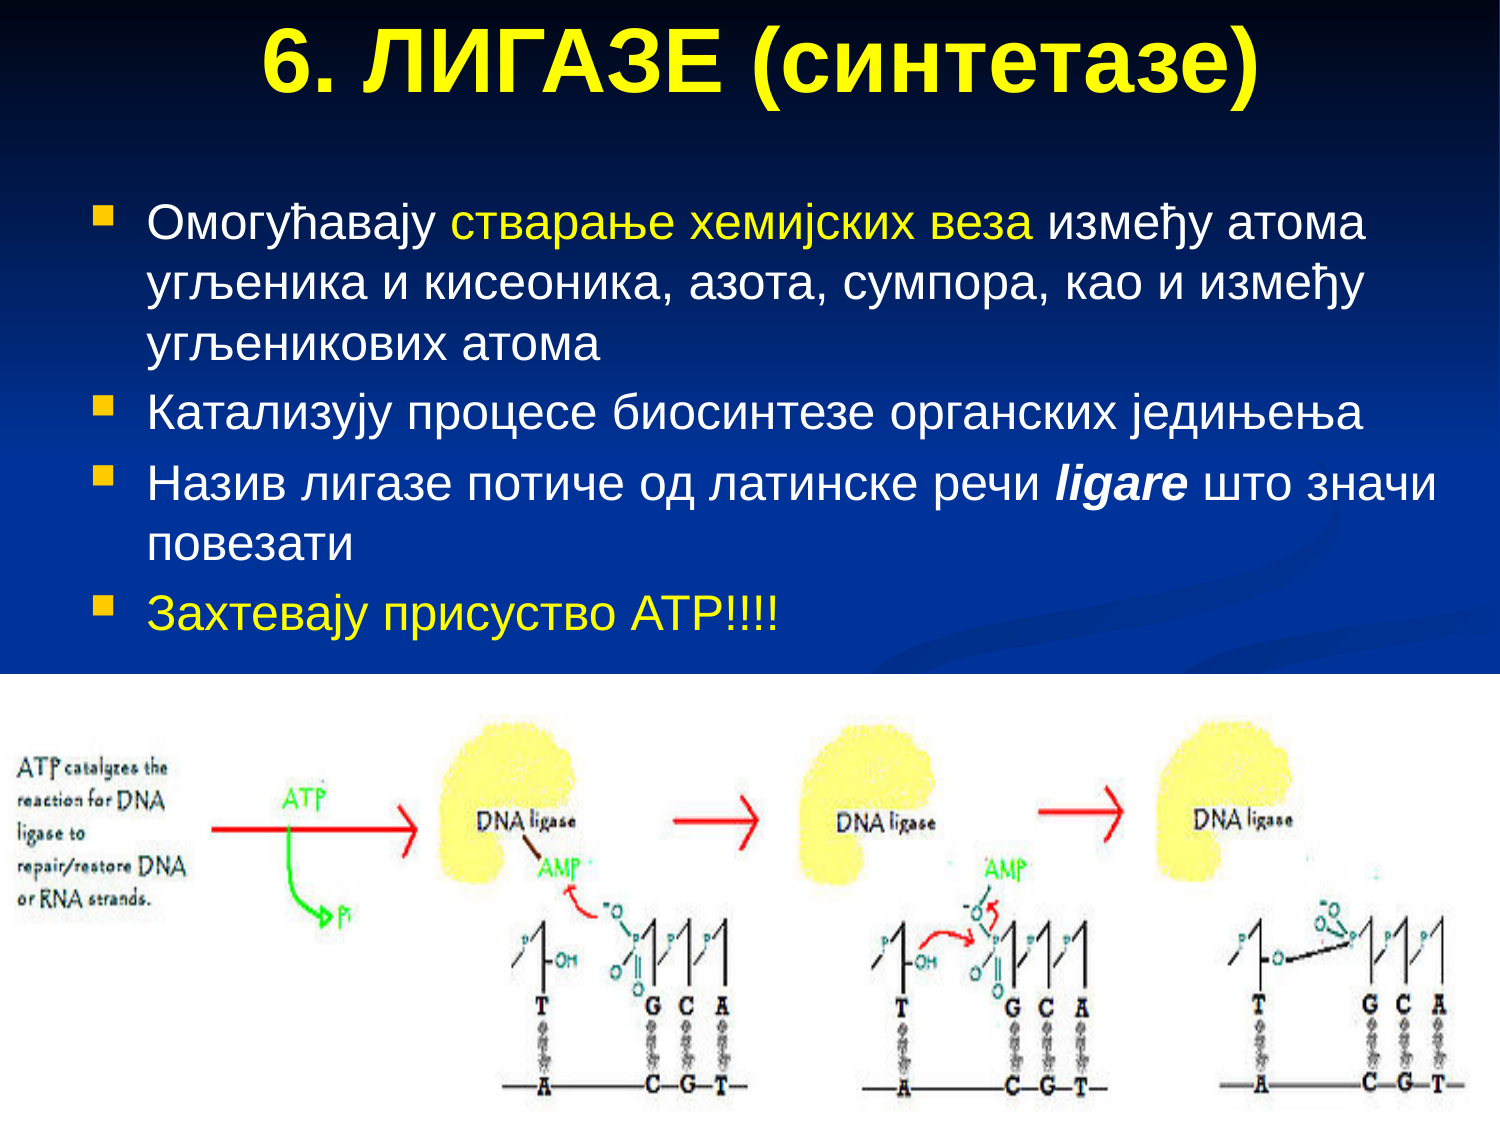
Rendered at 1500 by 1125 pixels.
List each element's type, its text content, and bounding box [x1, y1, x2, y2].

title 6. ЛИГАЗЕ (синтетазе) [99, 0, 1451, 150]
list Омогућавају стварање хемијских веза између атома угљеникa и кисеоника, азота, сумпора, као и између угљеникових атома Катализују процесе биосинтезе органских једињења Назив лигазе потиче од латинске речи ligare што значи повезати Захтевају присуство ATP!!!! [74, 182, 1500, 674]
picture [0, 674, 1500, 1125]
